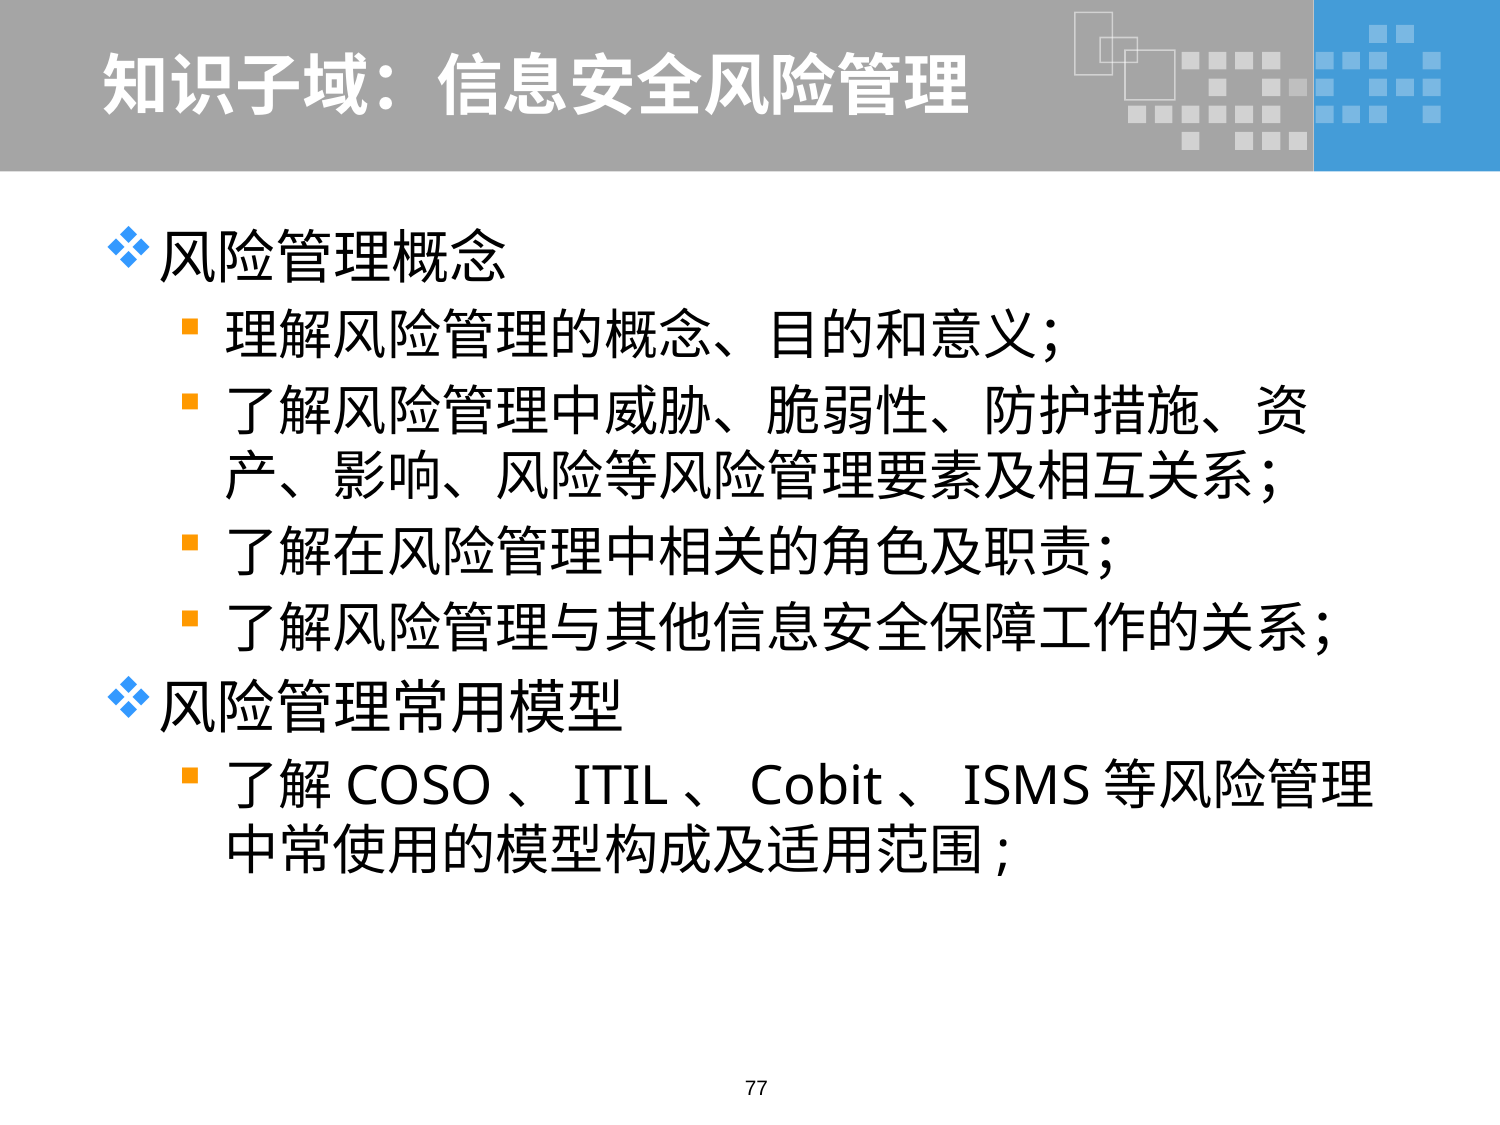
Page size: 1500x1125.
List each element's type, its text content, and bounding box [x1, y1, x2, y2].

title 知识子域：信息安全风险管理 [87, 42, 1252, 123]
list 风险管理概念 理解风险管理的概念、目的和意义； 了解风险管理中威胁、脆弱性、防护措施、资产、影响、风险等风险管理要素及相互关系； 了解在风险管理中相关的角色及职责； 了解风险管理与其他信息安全保障工作的关系； 风险管理常用模型 了解COSO、ITIL、Cobit、ISMS等风险管理中常使用的模型构成及适用范围; [87, 212, 1432, 1050]
slide_number 77 [687, 1066, 826, 1111]
